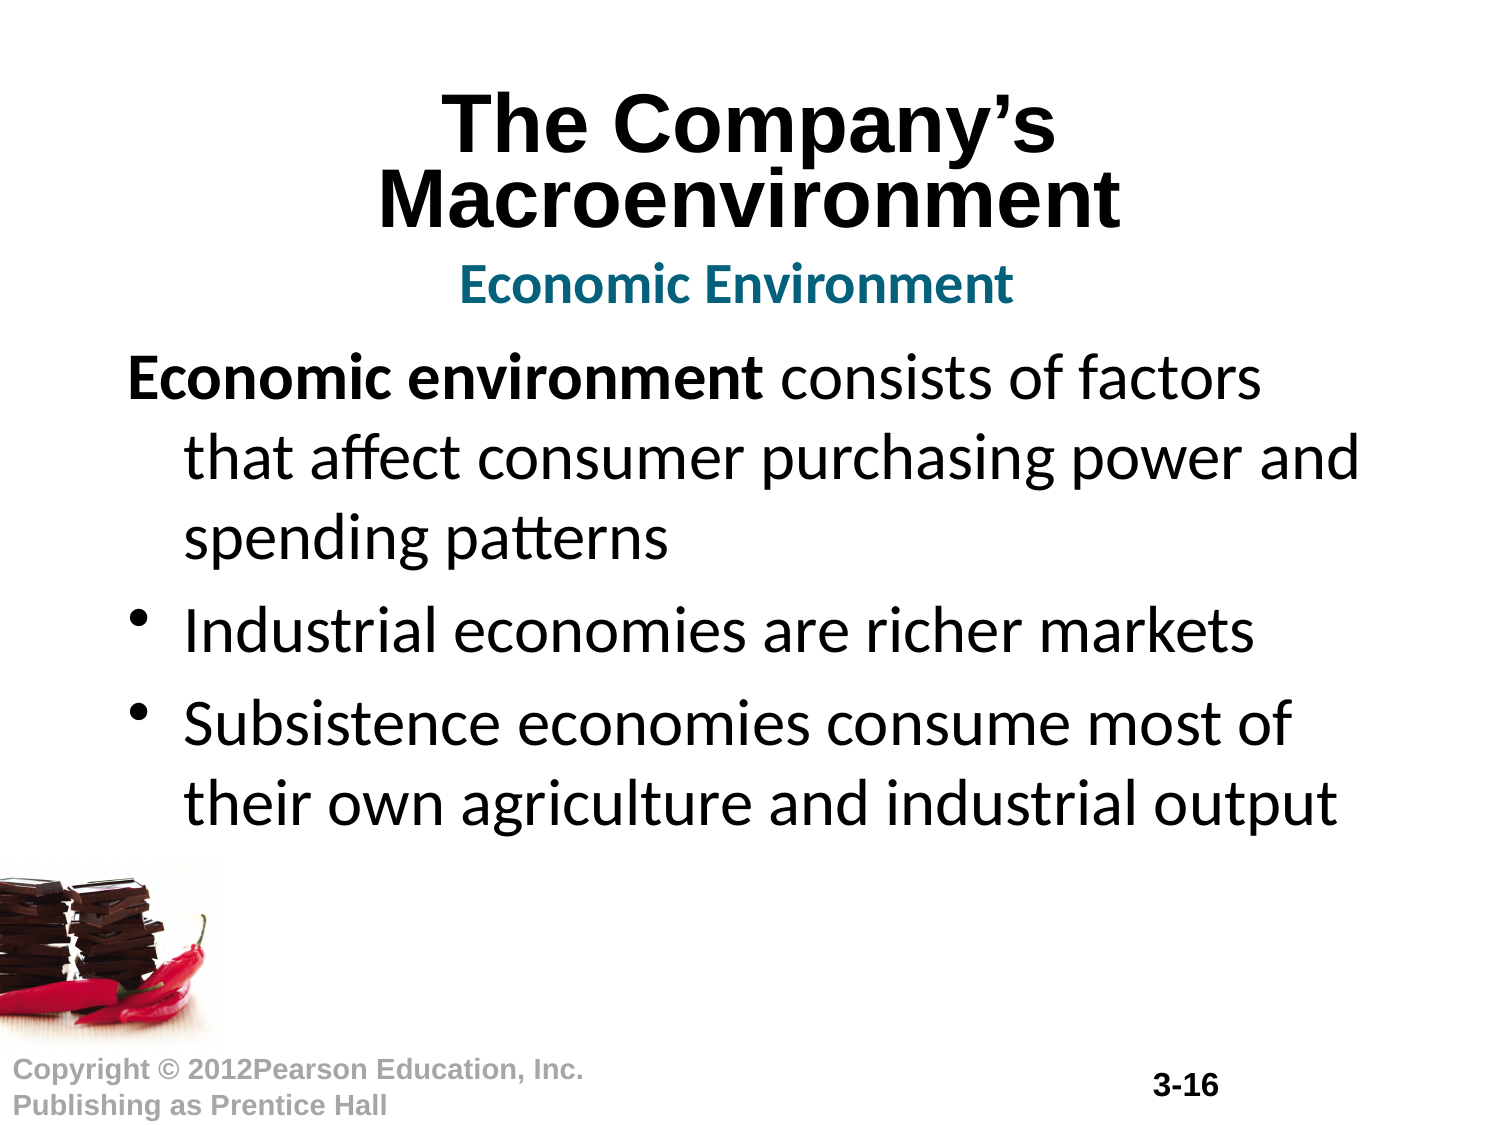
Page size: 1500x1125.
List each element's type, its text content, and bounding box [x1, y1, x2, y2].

picture [0, 862, 225, 1050]
list Economic environment consists of factors that affect consumer purchasing power and spending patterns Industrial economies are richer markets Subsistence economies consume most of their own agriculture and industrial output [112, 324, 1388, 1001]
list Economic Environment [149, 237, 1326, 301]
title The Company’s Macroenvironment [112, 37, 1388, 226]
